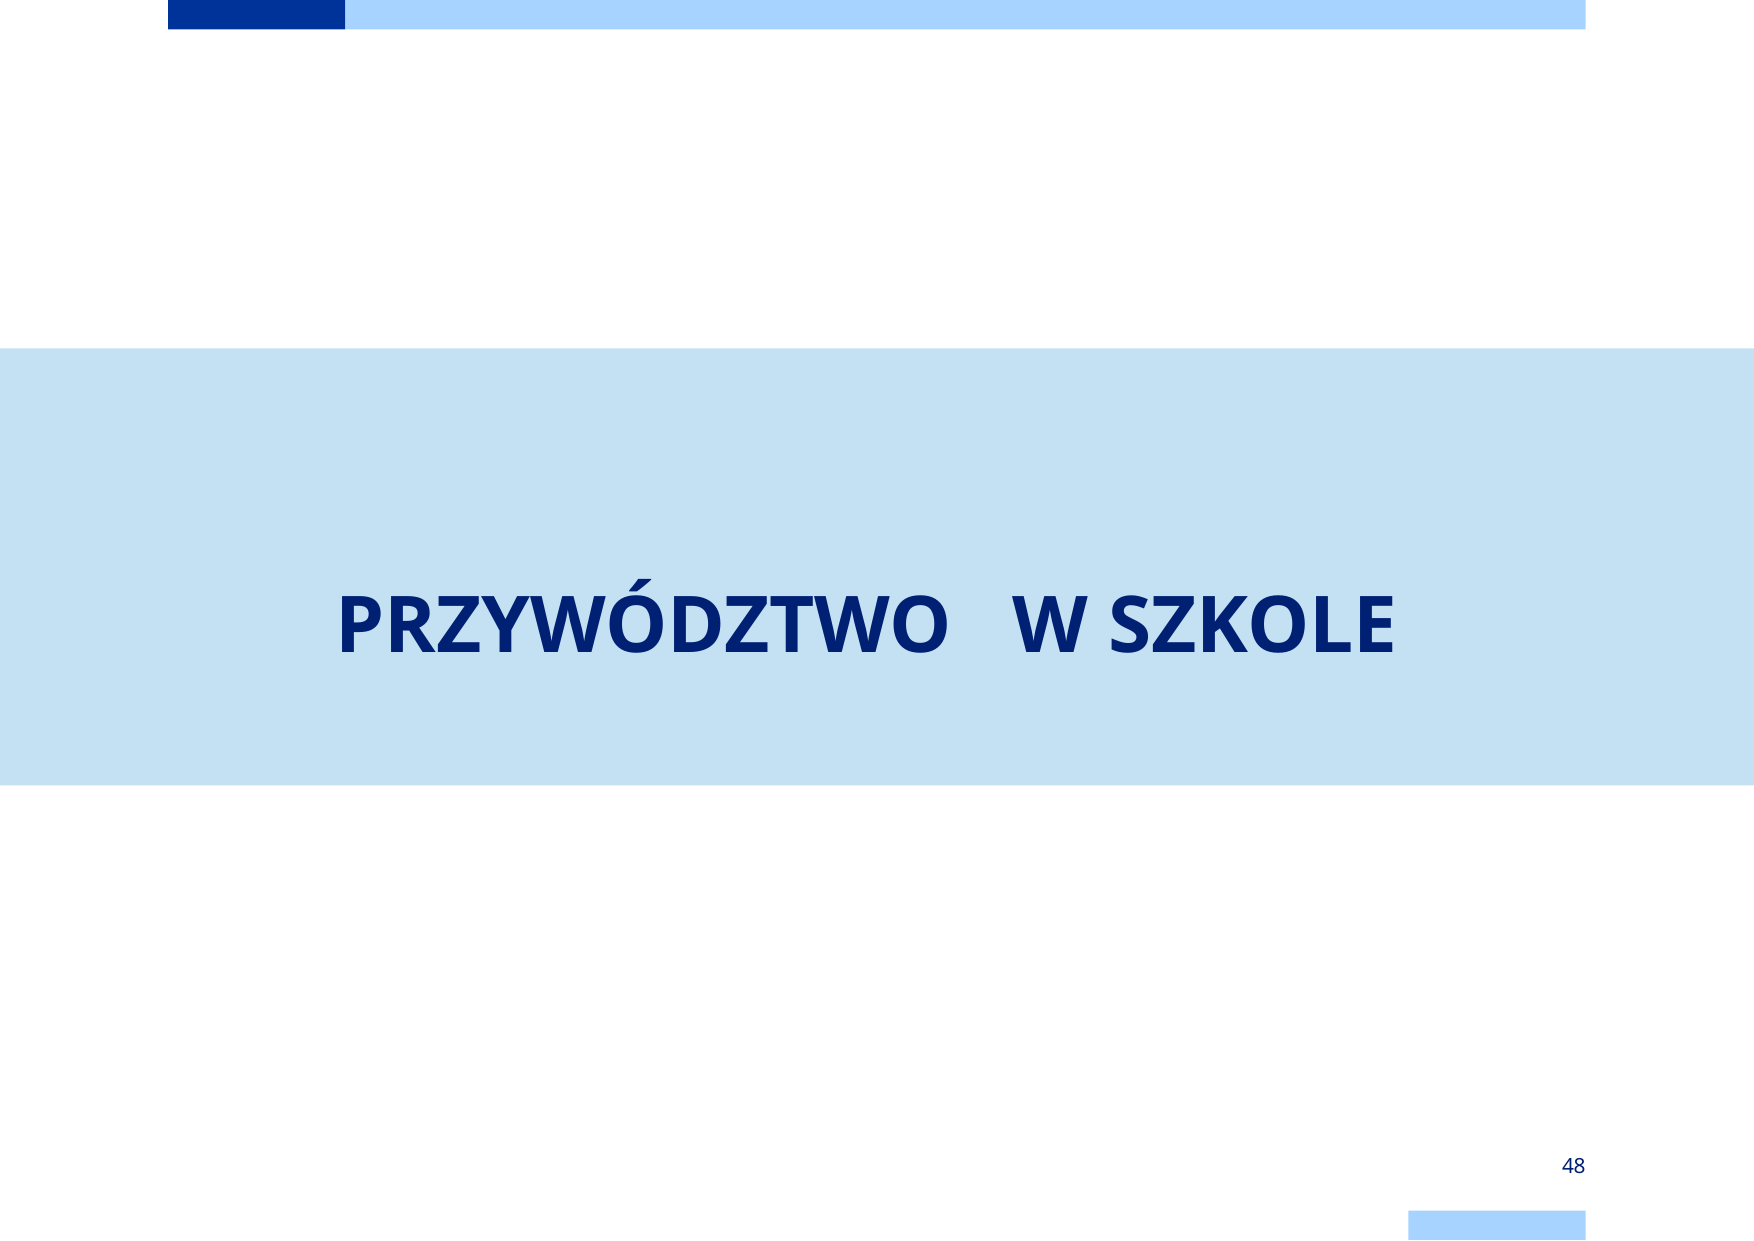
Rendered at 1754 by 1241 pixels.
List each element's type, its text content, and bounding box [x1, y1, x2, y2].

slide_number 48 [1408, 1151, 1586, 1182]
list PRZYWÓDZTWO W SZKOLE [0, 348, 1754, 786]
